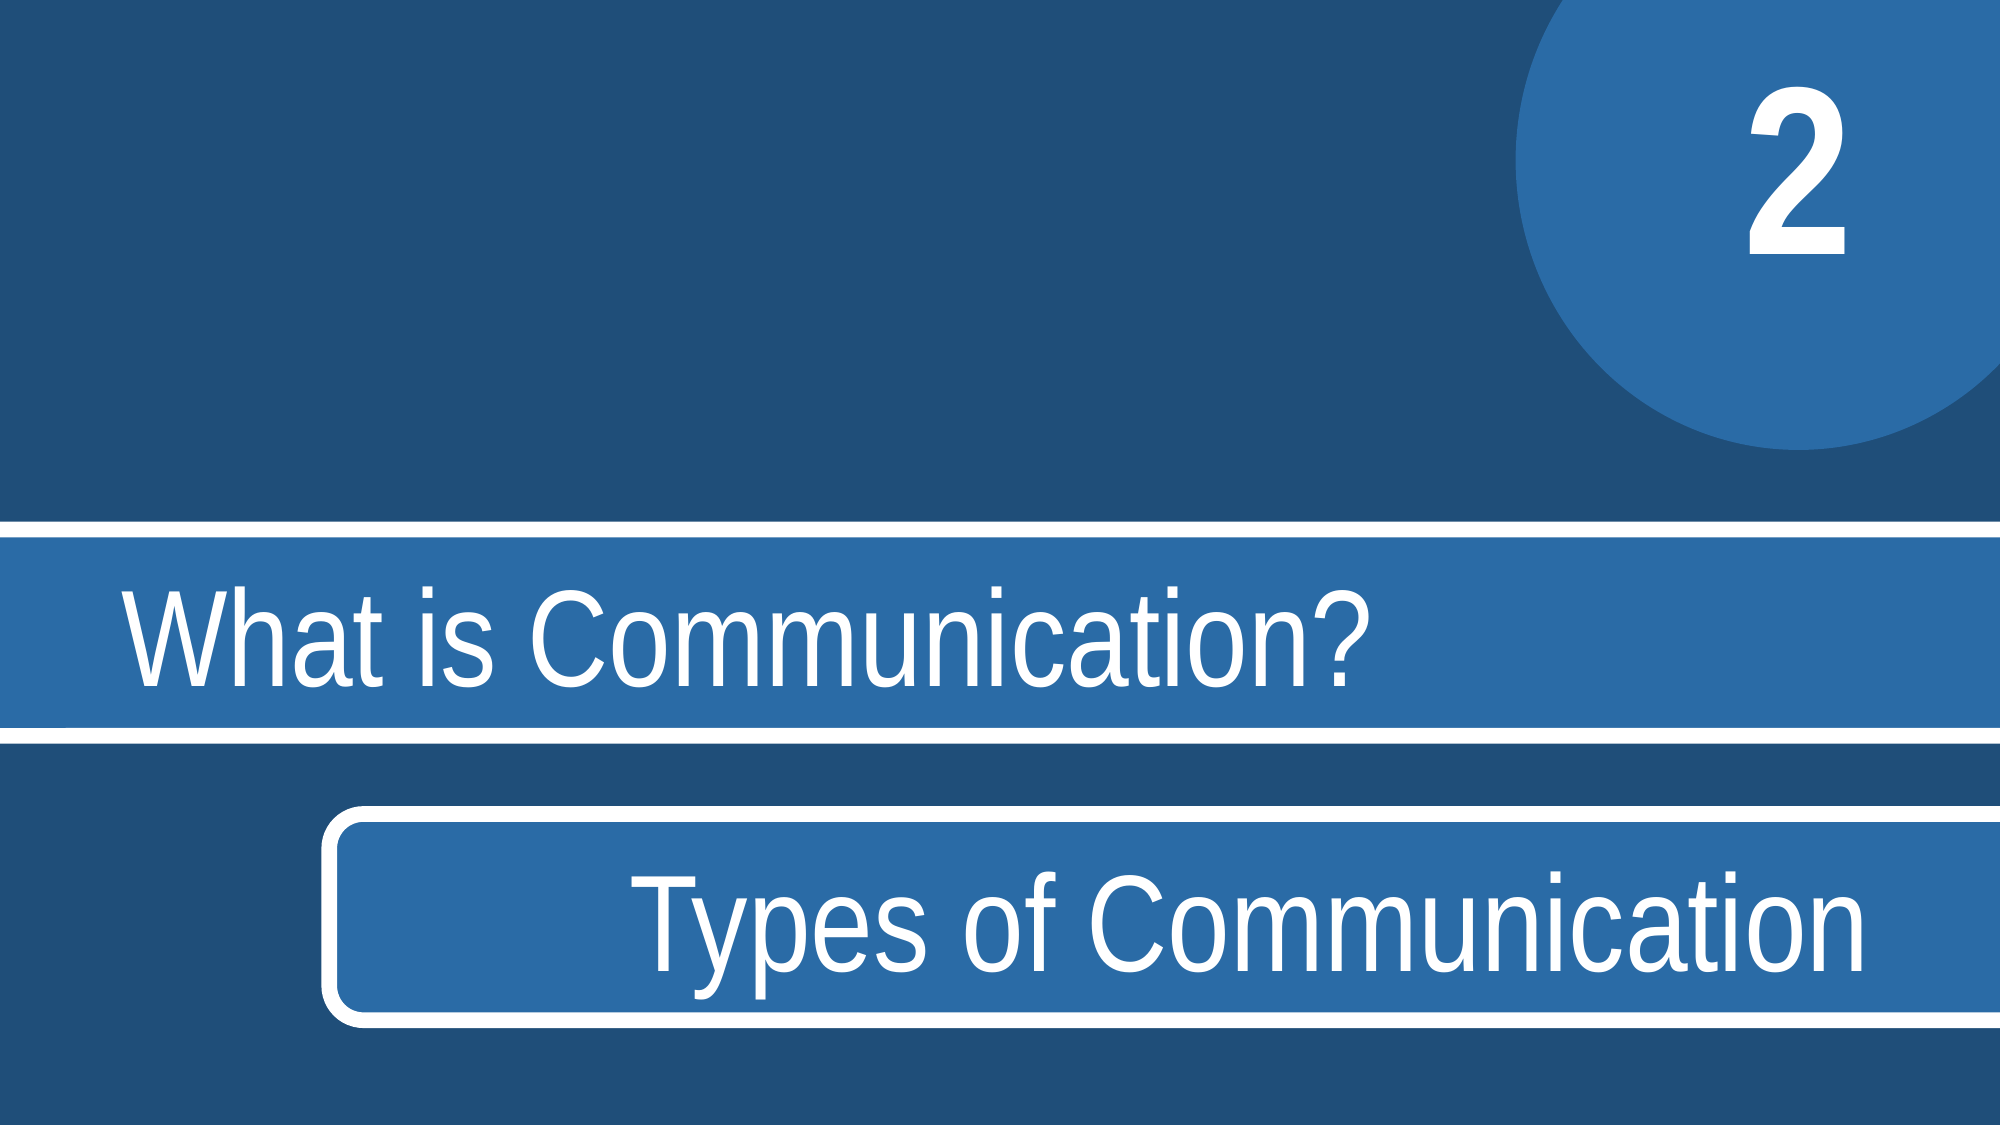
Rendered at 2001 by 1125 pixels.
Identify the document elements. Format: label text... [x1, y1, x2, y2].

text_box [0, 528, 2000, 737]
text_box Types of Communication [614, 826, 2000, 1006]
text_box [1515, 0, 2000, 450]
text_box What is Communication? [106, 541, 1516, 722]
text_box [328, 812, 2000, 1022]
